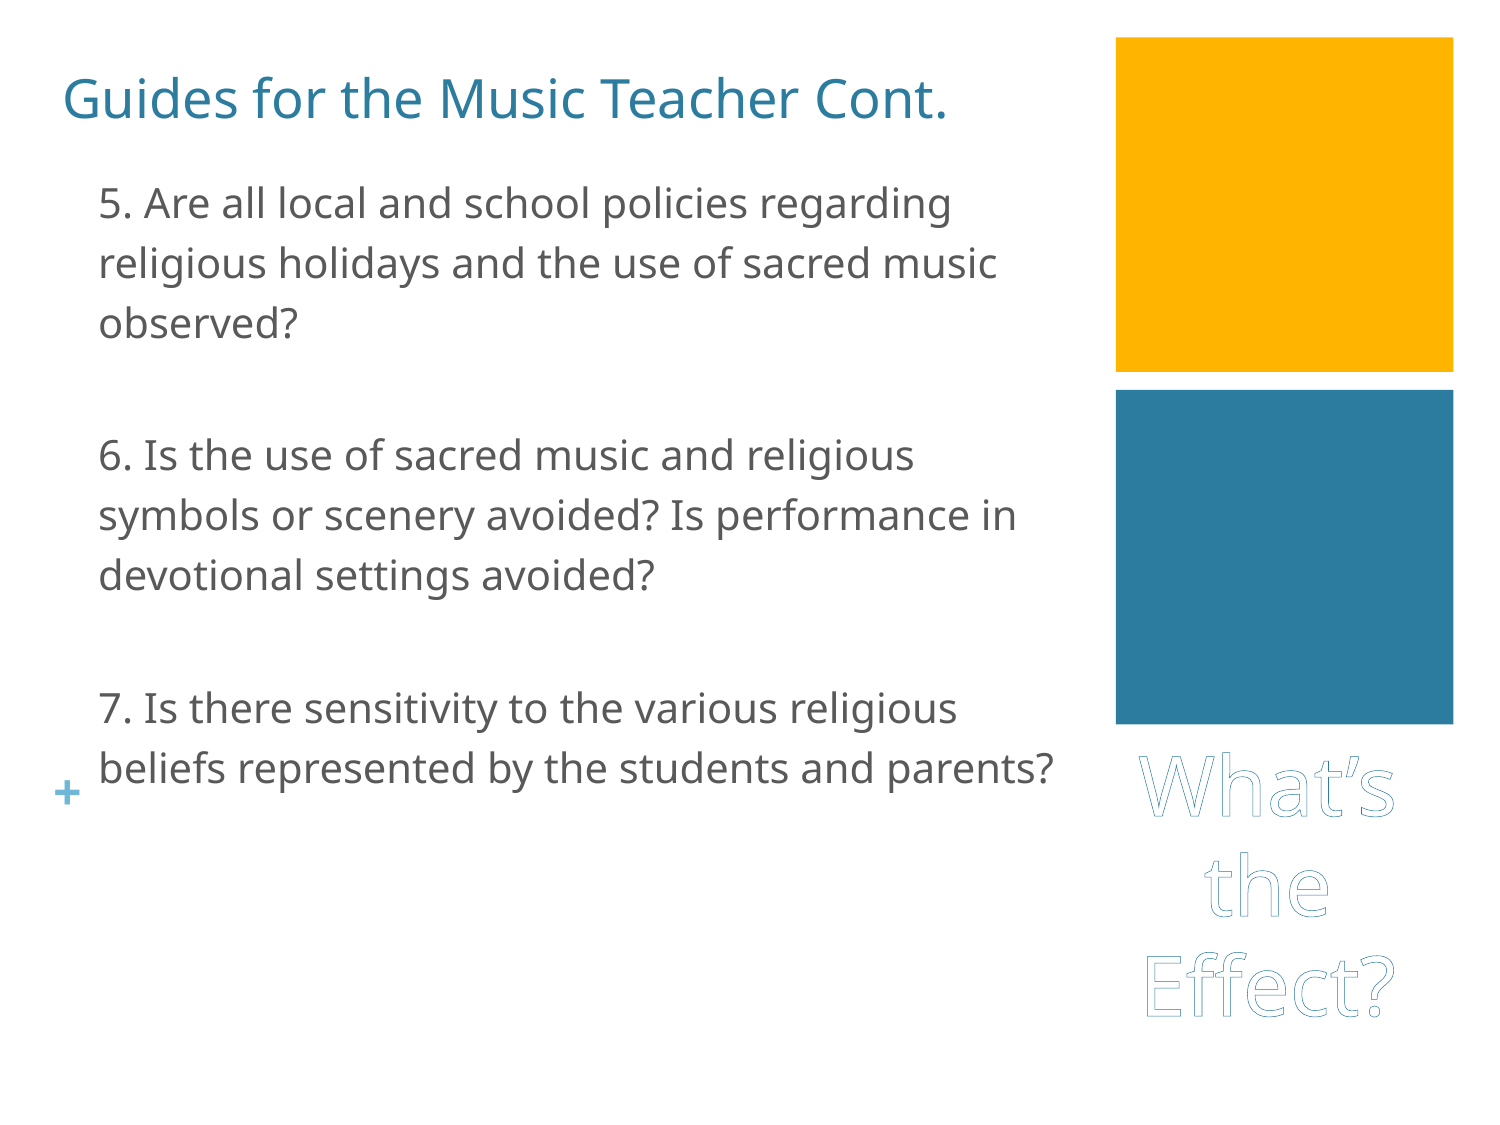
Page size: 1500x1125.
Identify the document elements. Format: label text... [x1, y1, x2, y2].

text_box What’s the Effect? [1062, 725, 1473, 1041]
list 5. Are all local and school policies regarding religious holidays and the use of sacred music observed? 6. Is the use of sacred music and religious symbols or scenery avoided? Is performance in devotional settings avoided? 7. Is there sensitivity to the various religious beliefs represented by the students and parents? [83, 158, 1099, 1008]
title Guides for the Music Teacher Cont. [47, 0, 1064, 137]
